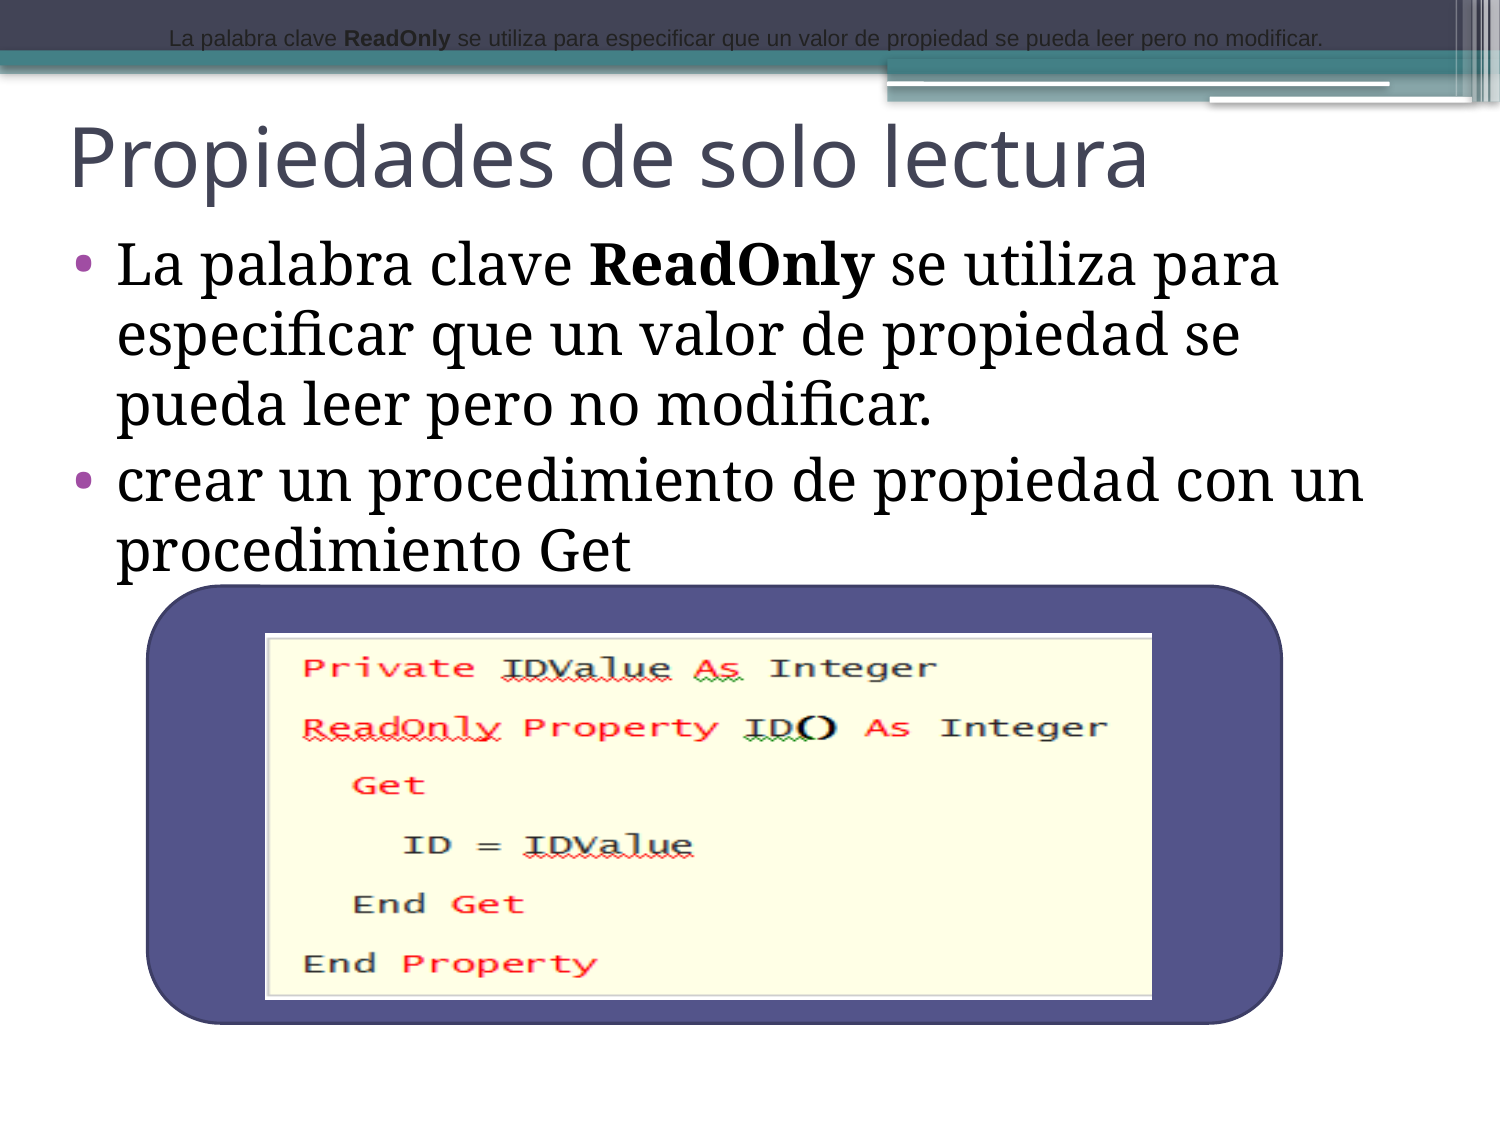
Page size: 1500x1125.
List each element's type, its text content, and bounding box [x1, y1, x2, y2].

text_box [145, 584, 1284, 1025]
list La palabra clave ReadOnly se utiliza para especificar que un valor de propiedad se pueda leer pero no modificar. crear un procedimiento de propiedad con un procedimiento Get [41, 219, 1392, 930]
text_box La palabra clave ReadOnly se utiliza para especificar que un valor de propiedad se pueda leer pero no modificar. [153, 16, 1346, 59]
title Propiedades de solo lectura [53, 66, 1404, 242]
picture [265, 633, 1152, 1000]
